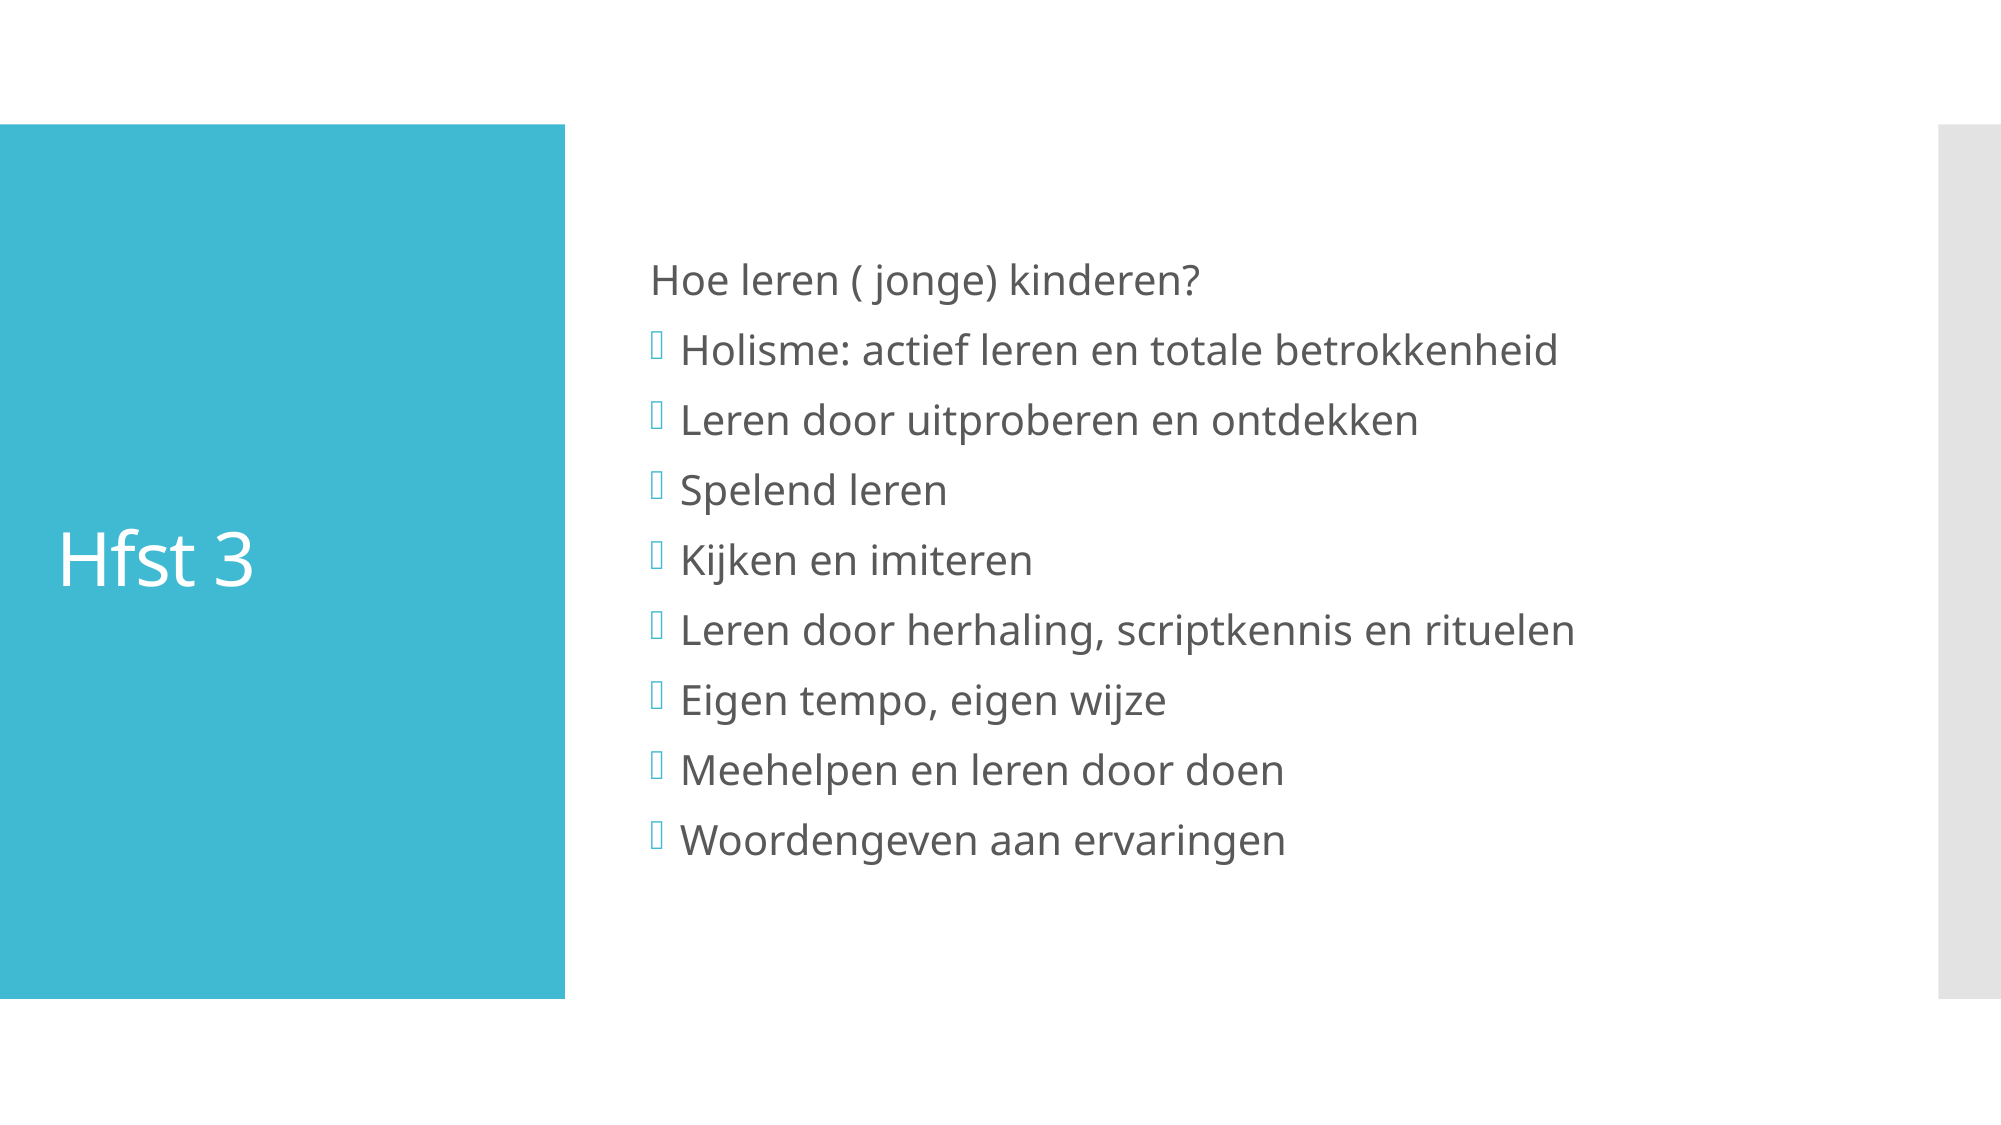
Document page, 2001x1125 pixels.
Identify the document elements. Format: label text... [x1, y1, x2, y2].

list Hoe leren ( jonge) kinderen? Holisme: actief leren en totale betrokkenheid Leren door uitproberen en ontdekken Spelend leren Kijken en imiteren Leren door herhaling, scriptkennis en rituelen Eigen tempo, eigen wijze Meehelpen en leren door doen Woordengeven aan ervaringen [634, 141, 1835, 982]
title Hfst 3 [41, 184, 525, 940]
